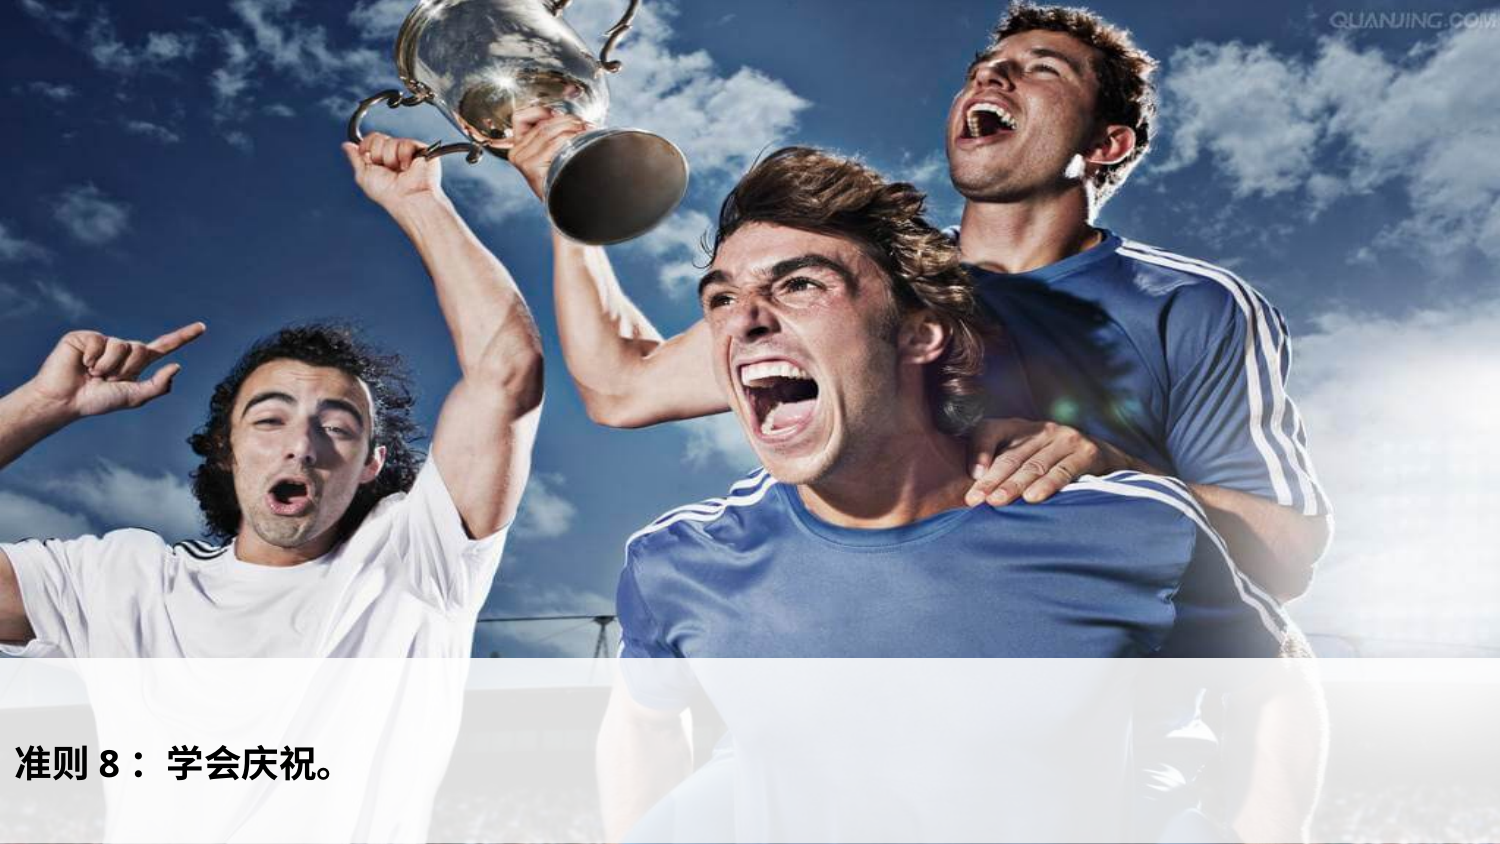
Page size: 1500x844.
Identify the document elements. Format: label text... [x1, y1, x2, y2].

picture [0, 0, 1500, 656]
text_box 准则8：学会庆祝。 [0, 656, 1500, 844]
